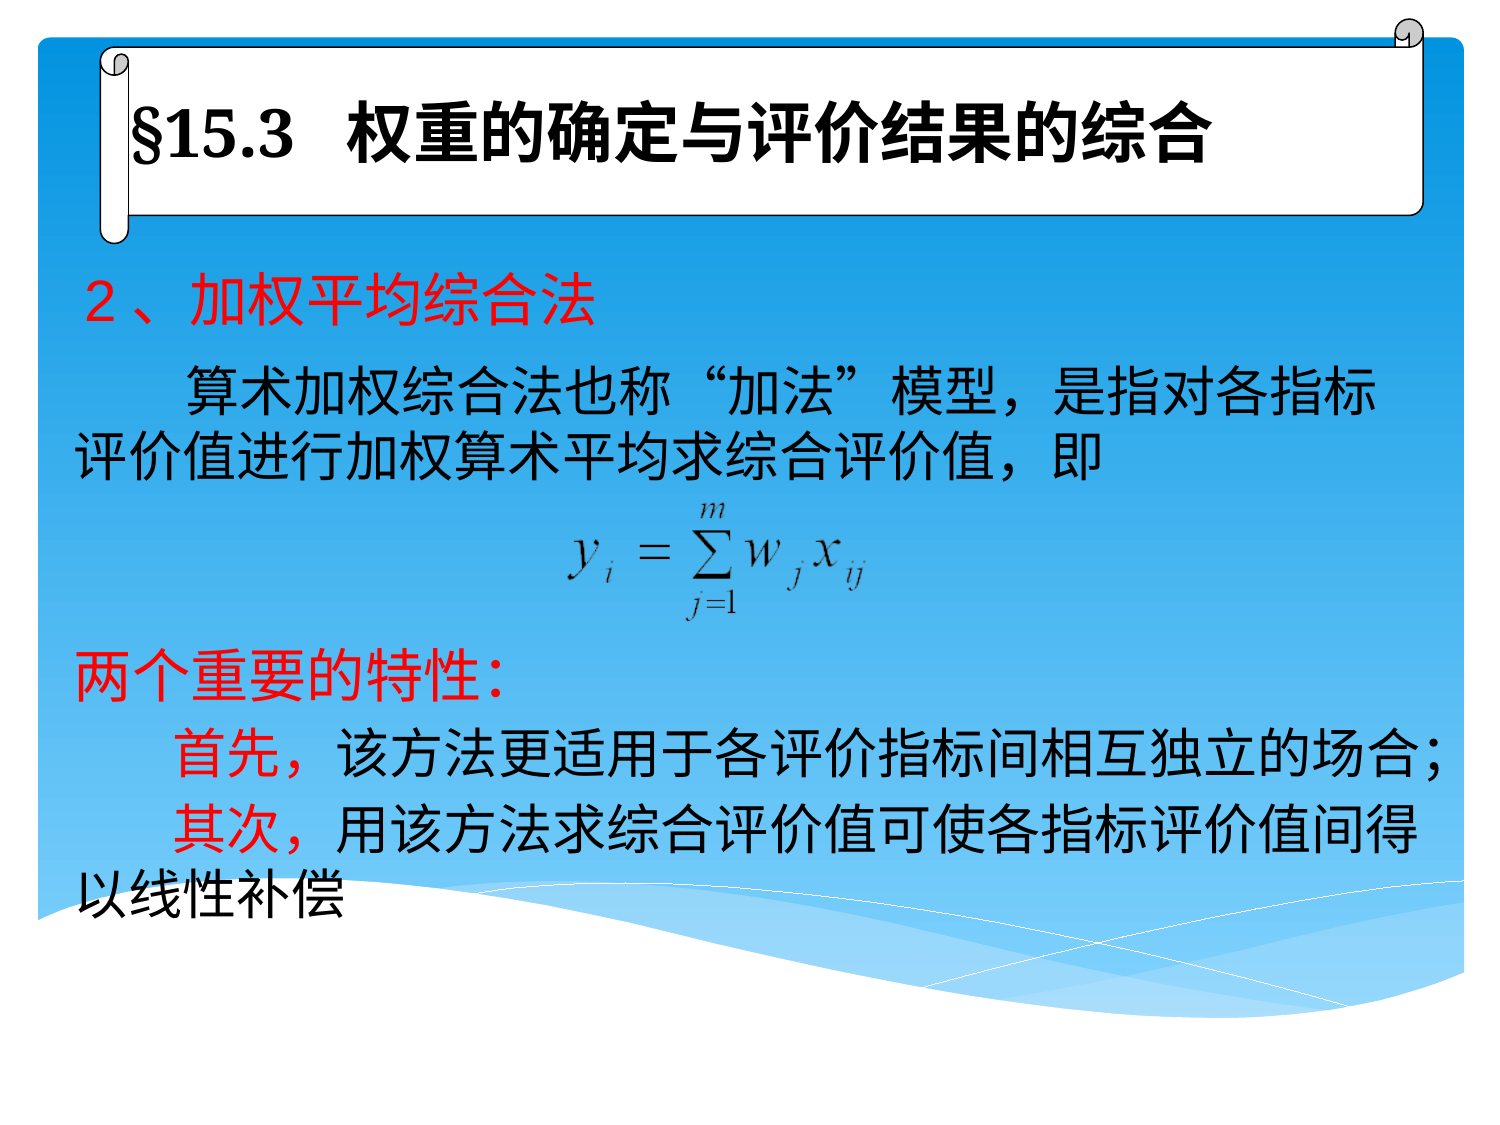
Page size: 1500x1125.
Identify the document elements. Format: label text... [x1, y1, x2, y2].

subtitle 算术加权综合法也称“加法”模型，是指对各指标评价值进行加权算术平均求综合评价值，即 两个重要的特性： 首先，该方法更适用于各评价指标间相互独立的场合； 其次，用该方法求综合评价值可使各指标评价值间得以线性补偿 [58, 349, 1442, 859]
text_box §15.3 权重的确定与评价结果的综合 [100, 19, 1424, 244]
subtitle 算术加权综合法也称“加法”模型，是指对各指标评价值进行加权算术平均求综合评价值，即 两个重要的特性： 首先，该方法更适用于各评价指标间相互独立的场合； 其次，用该方法求综合评价值可使各指标评价值间得以线性补偿 [58, 869, 1442, 976]
picture [556, 475, 875, 637]
text_box 2、加权平均综合法 [70, 255, 613, 341]
